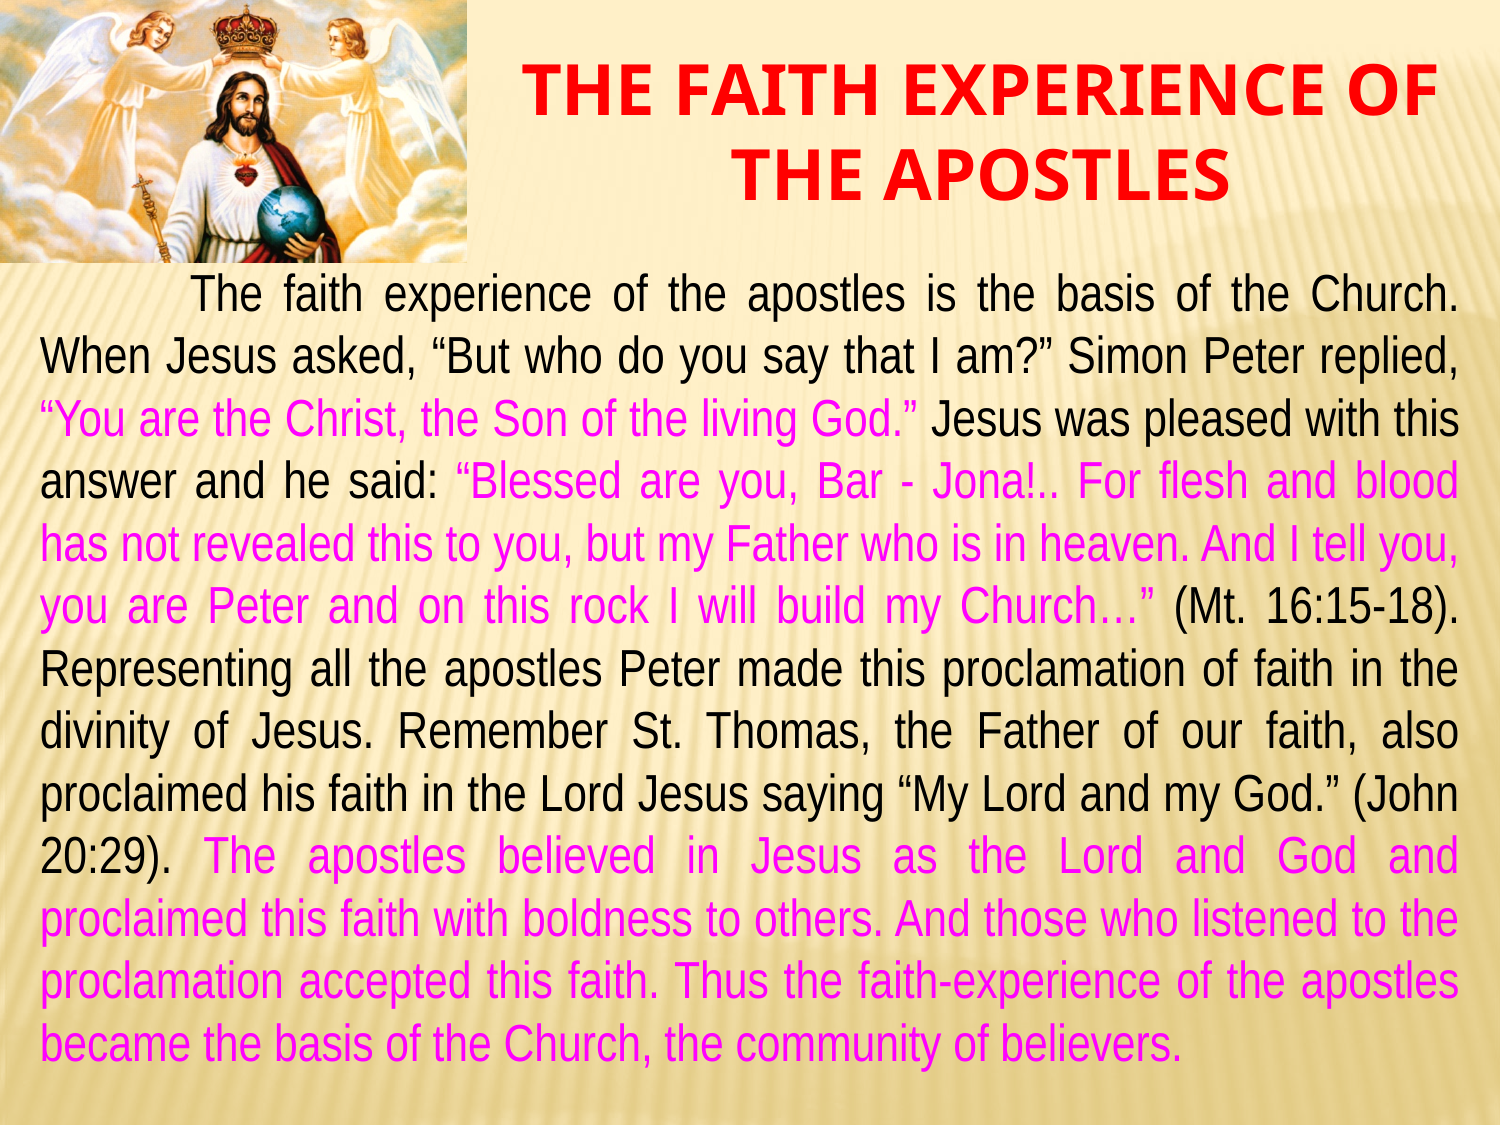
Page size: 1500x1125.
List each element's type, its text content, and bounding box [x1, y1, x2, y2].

picture [0, 0, 467, 263]
text_box The faith experience of the apostles is the basis of the Church. When Jesus asked, “But who do you say that I am?” Simon Peter replied, “You are the Christ, the Son of the living God.” Jesus was pleased with this answer and he said: “Blessed are you, Bar - Jona!.. For flesh and blood has not revealed this to you, but my Father who is in heaven. And I tell you, you are Peter and on this rock I will build my Church…” (Mt. 16:15-18). Representing all the apostles Peter made this proclamation of faith in the divinity of Jesus. Remember St. Thomas, the Father of our faith, also proclaimed his faith in the Lord Jesus saying “My Lord and my God.” (John 20:29). The apostles believed in Jesus as the Lord and God and proclaimed this faith with boldness to others. And those who listened to the proclamation accepted this faith. Thus the faith-experience of the apostles became the basis of the Church, the community of believers. [24, 251, 1475, 1079]
text_box THE FAITH EXPERIENCE OF THE APOSTLES [475, 37, 1500, 222]
